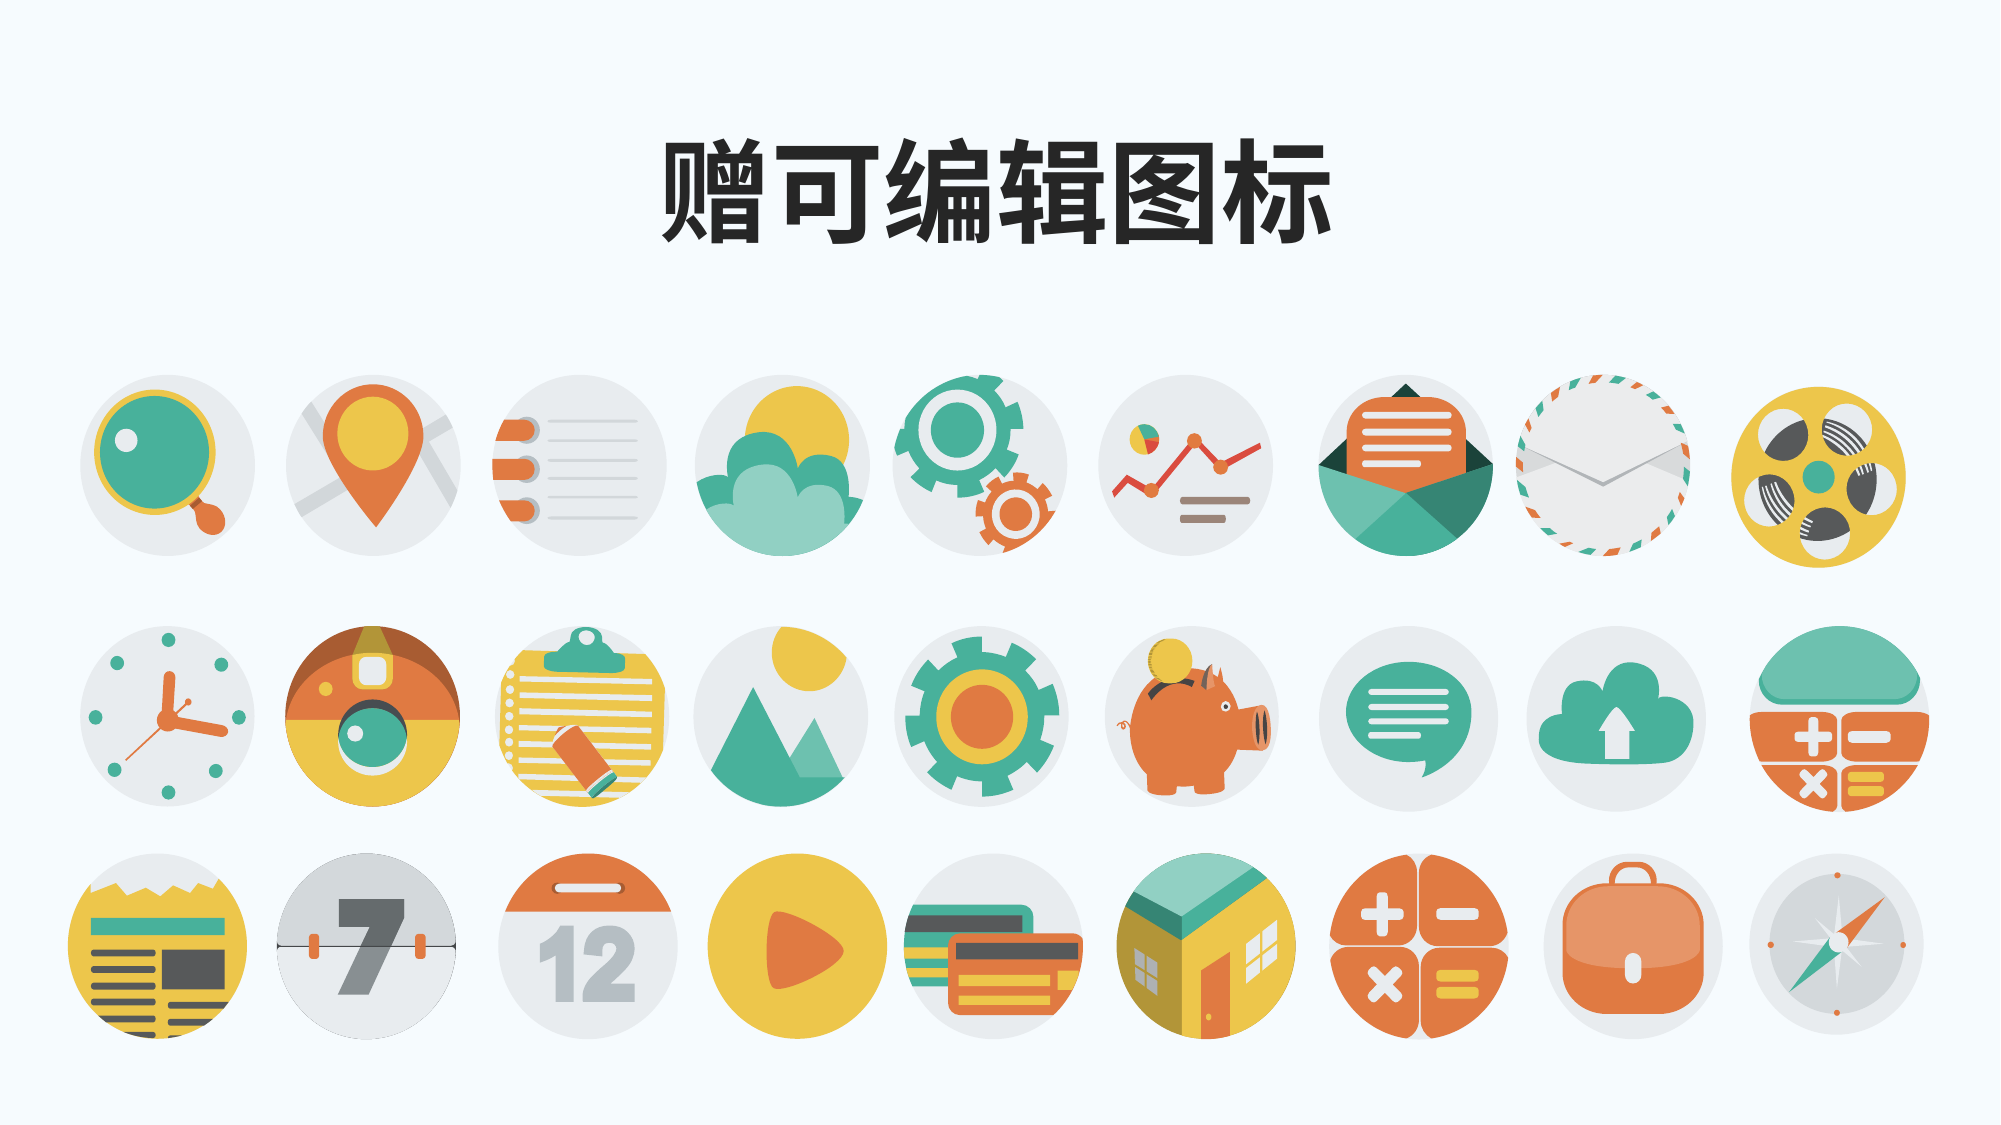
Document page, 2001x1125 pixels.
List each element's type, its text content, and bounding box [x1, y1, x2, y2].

text_box 赠可编辑图标 [331, 114, 1661, 265]
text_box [67, 374, 1930, 1040]
